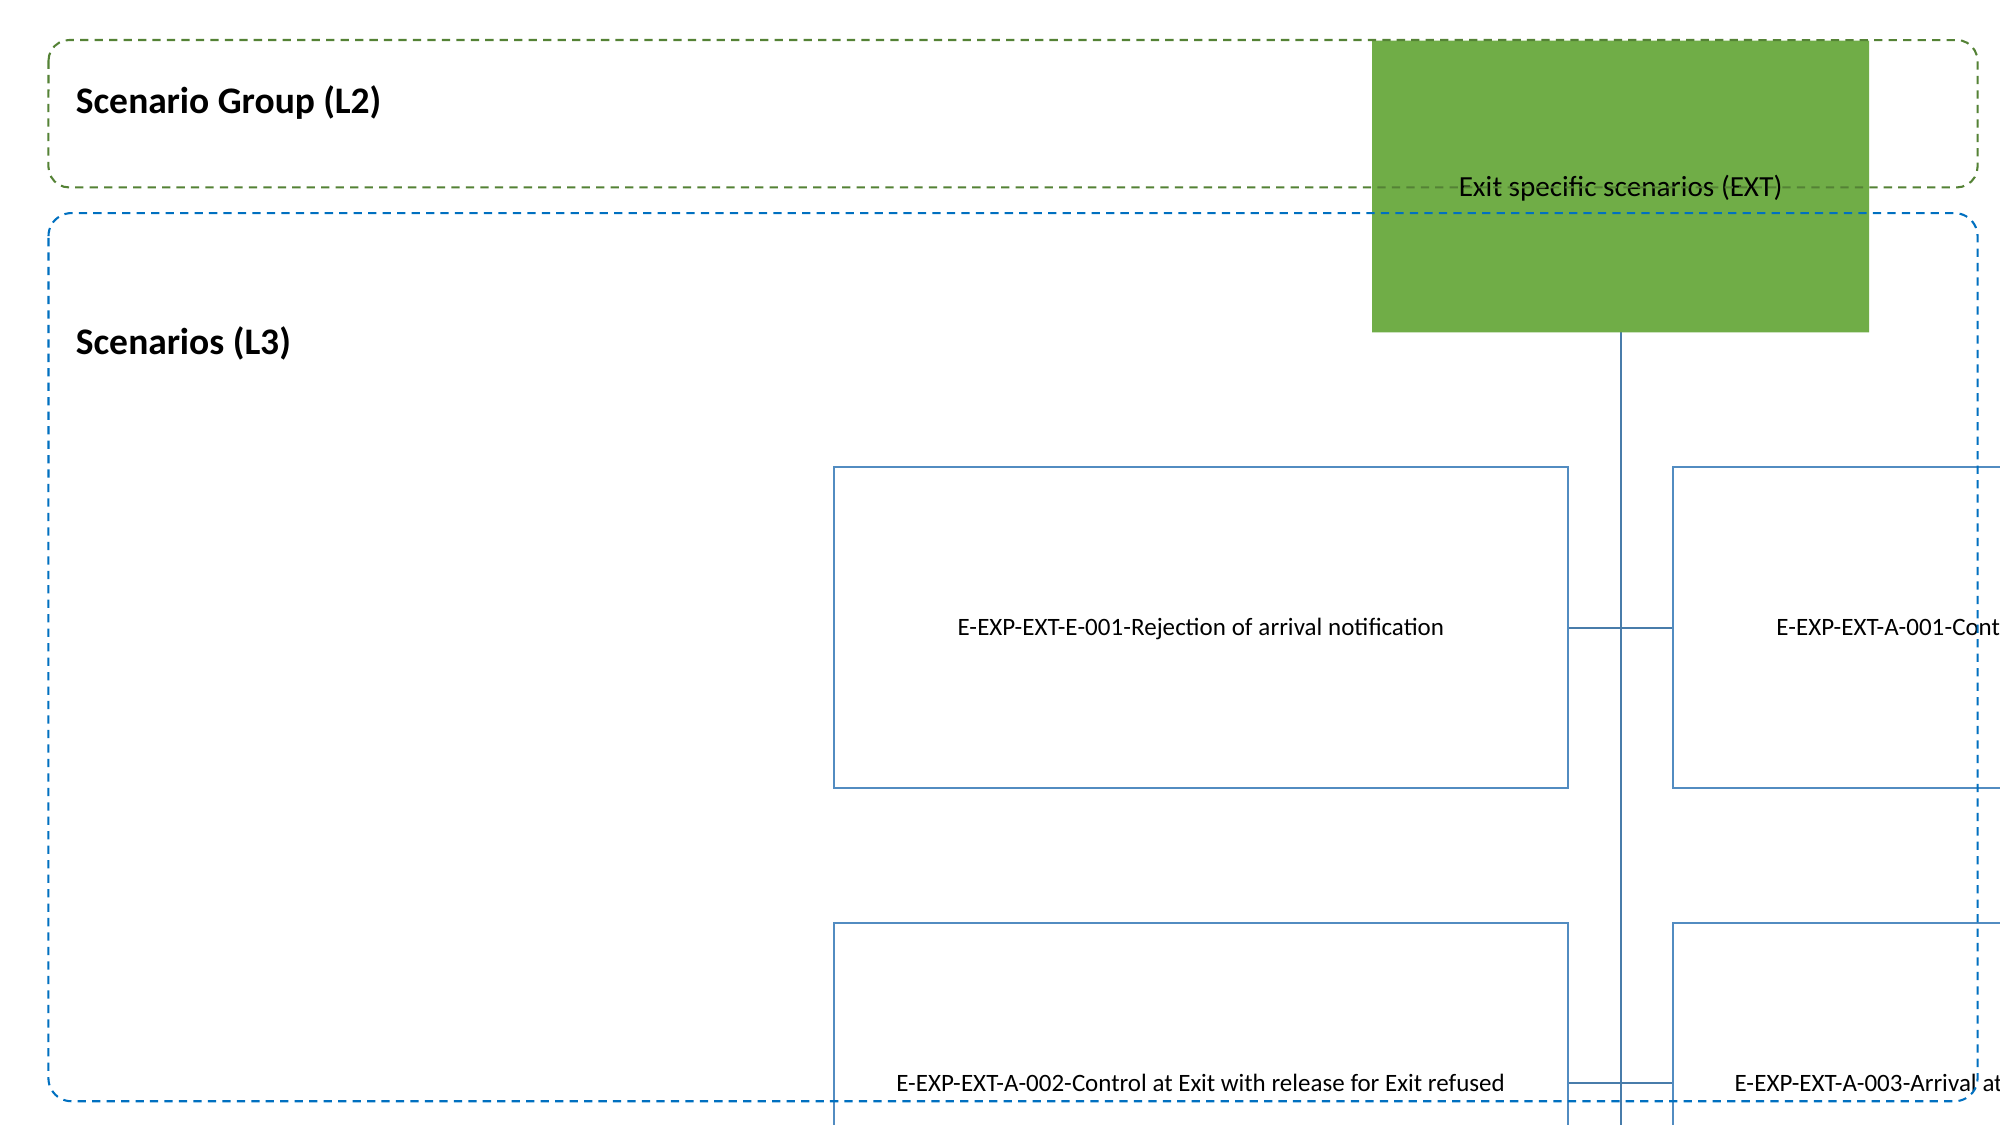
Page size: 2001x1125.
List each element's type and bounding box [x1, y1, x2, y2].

text_box [48, 40, 1978, 1102]
